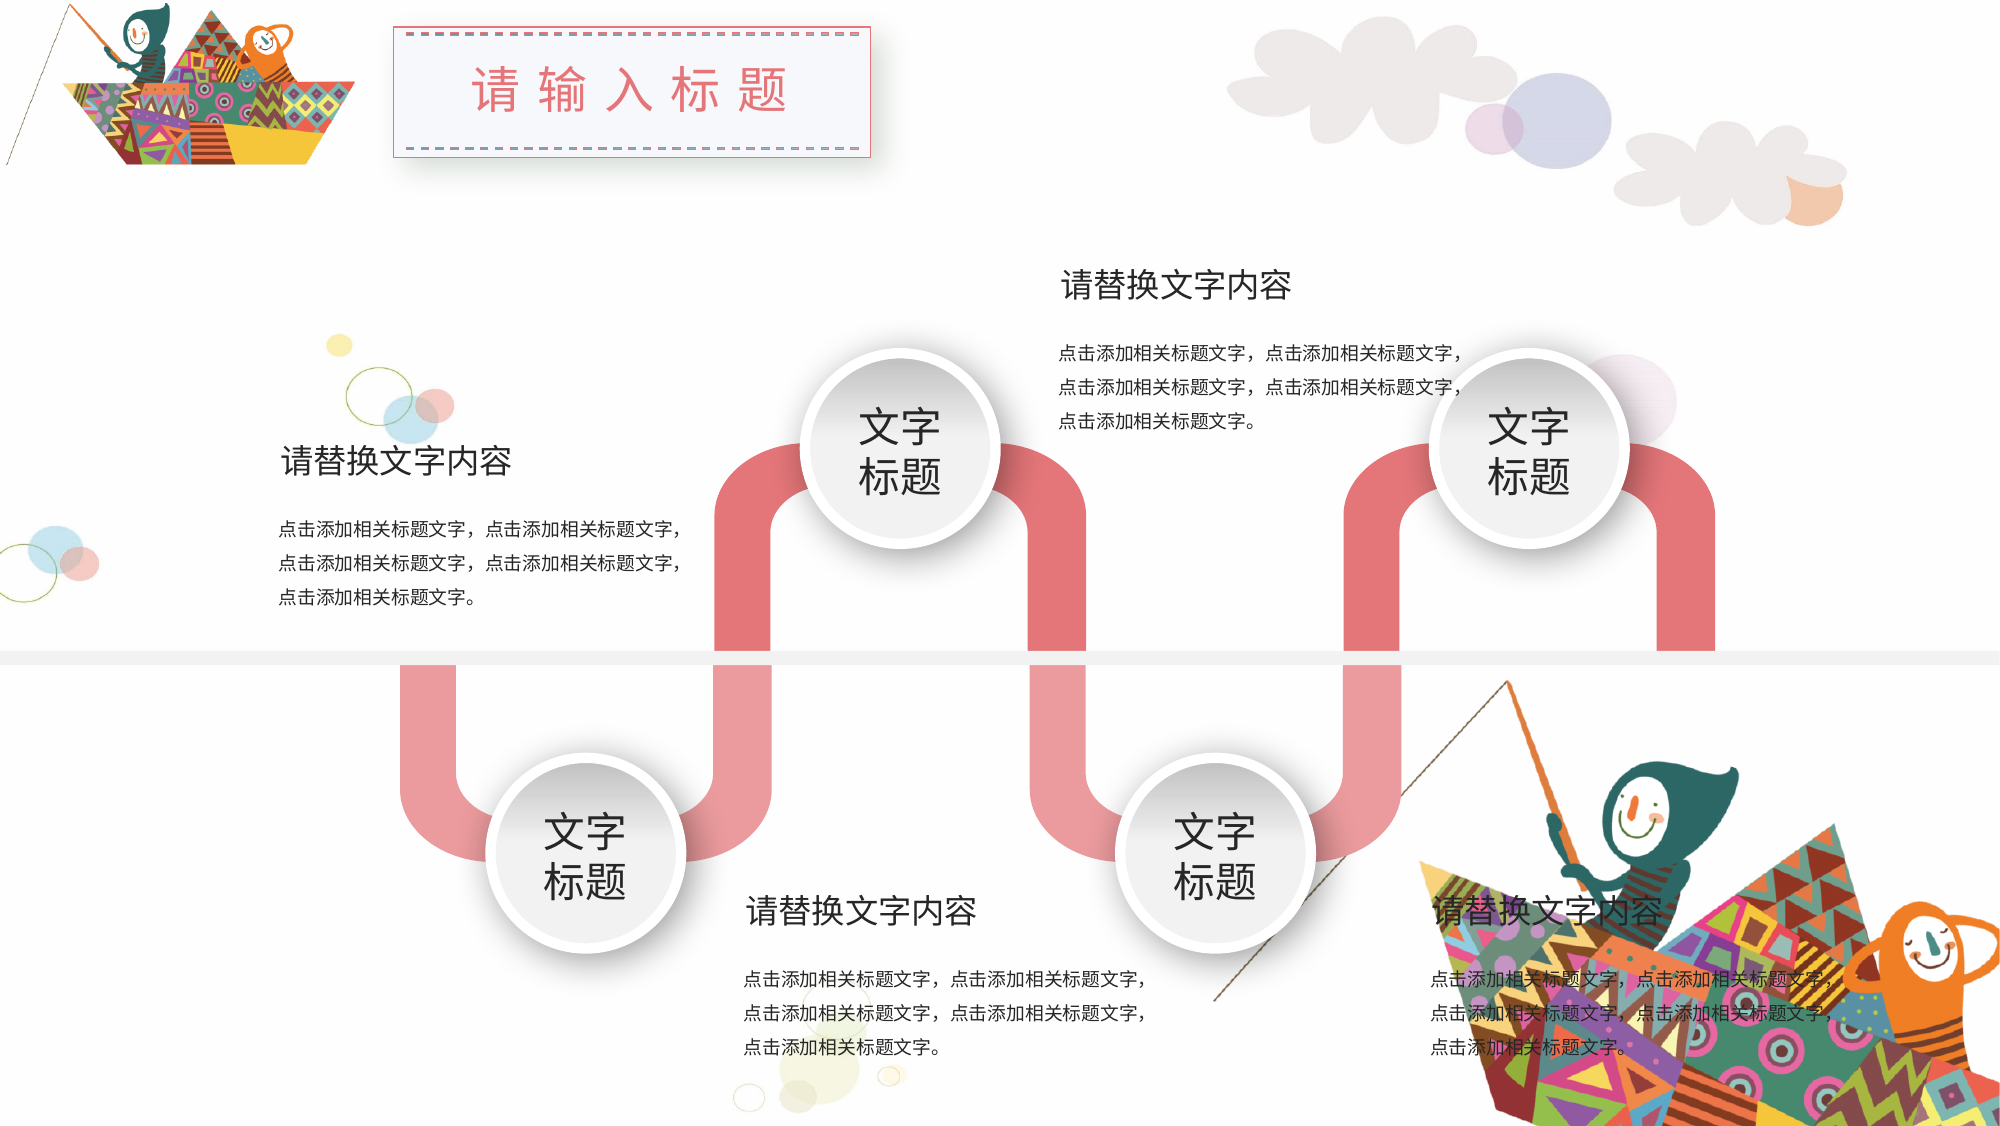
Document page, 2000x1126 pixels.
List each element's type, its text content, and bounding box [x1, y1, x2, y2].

text_box [1646, 448, 1716, 650]
text_box [0, 650, 2000, 666]
text_box 请替换文字内容 [730, 882, 994, 938]
text_box 文字标题 [1147, 798, 1284, 914]
text_box 点击添加相关标题文字，点击添加相关标题文字，点击添加相关标题文字，点击添加相关标题文字，点击添加相关标题文字。 [1415, 949, 1839, 1066]
text_box [1120, 757, 1311, 949]
text_box 点击添加相关标题文字，点击添加相关标题文字，点击添加相关标题文字，点击添加相关标题文字，点击添加相关标题文字。 [1043, 323, 1468, 440]
text_box 请替换文字内容 [1416, 882, 1680, 938]
text_box 文字标题 [832, 393, 969, 509]
text_box 点击添加相关标题文字，点击添加相关标题文字，点击添加相关标题文字，点击添加相关标题文字，点击添加相关标题文字。 [728, 949, 1153, 1066]
text_box 文字标题 [1461, 393, 1598, 509]
text_box [490, 757, 682, 949]
text_box [1433, 353, 1625, 544]
text_box 请替换文字内容 [265, 432, 528, 488]
text_box [1029, 666, 1111, 861]
text_box [1016, 448, 1087, 650]
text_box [392, 26, 871, 159]
text_box 点击添加相关标题文字，点击添加相关标题文字，点击添加相关标题文字，点击添加相关标题文字，点击添加相关标题文字。 [263, 499, 688, 616]
text_box 文字标题 [517, 798, 654, 914]
picture [1400, 488, 1656, 650]
picture [771, 488, 1027, 650]
text_box [700, 666, 772, 857]
picture [1086, 666, 1342, 817]
text_box [804, 353, 996, 544]
picture [0, 666, 2000, 1126]
text_box [714, 445, 793, 650]
text_box 请替换文字内容 [1045, 257, 1309, 312]
picture [0, 0, 2000, 650]
text_box [1329, 666, 1402, 857]
text_box [1343, 445, 1422, 650]
picture [456, 666, 713, 817]
text_box [400, 666, 482, 861]
